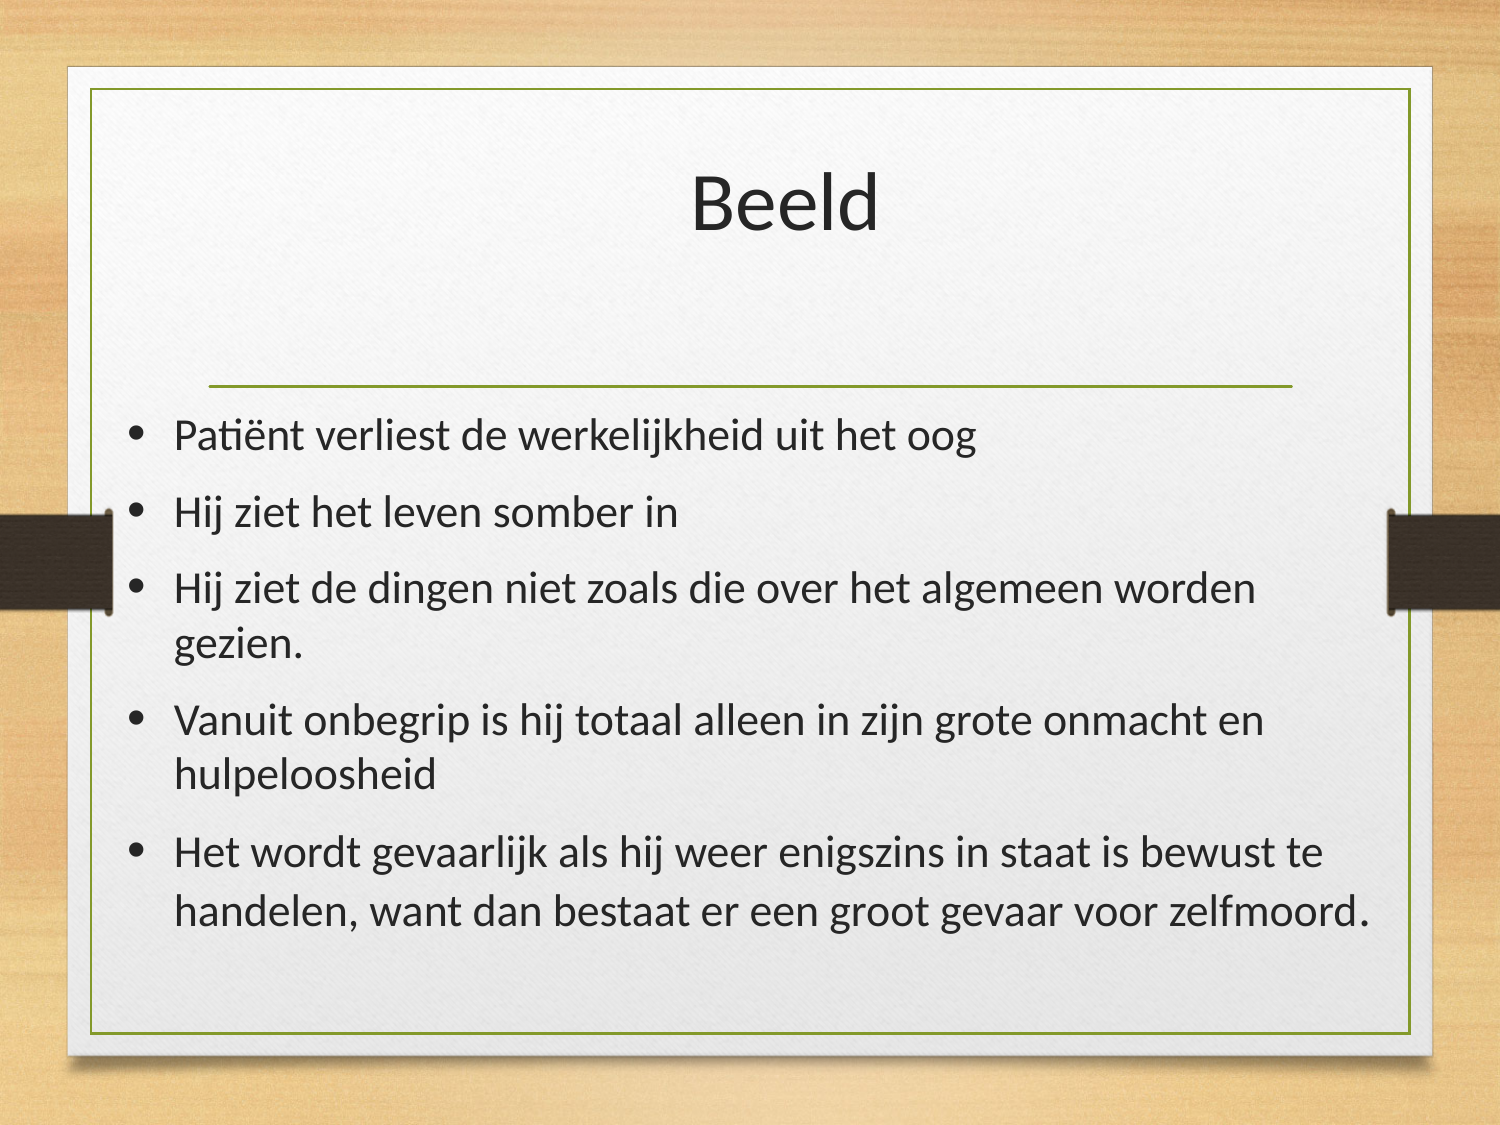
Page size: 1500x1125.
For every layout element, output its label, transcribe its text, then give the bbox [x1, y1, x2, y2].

list Patiënt verliest de werkelijkheid uit het oog Hij ziet het leven somber in Hij ziet de dingen niet zoals die over het algemeen worden gezien. Vanuit onbegrip is hij totaal alleen in zijn grote onmacht en hulpeloosheid Het wordt gevaarlijk als hij weer enigszins in staat is bewust te handelen, want dan bestaat er een groot gevaar voor zelfmoord. [112, 397, 1388, 988]
title Beeld [228, 90, 1344, 304]
picture [0, 0, 1500, 1125]
